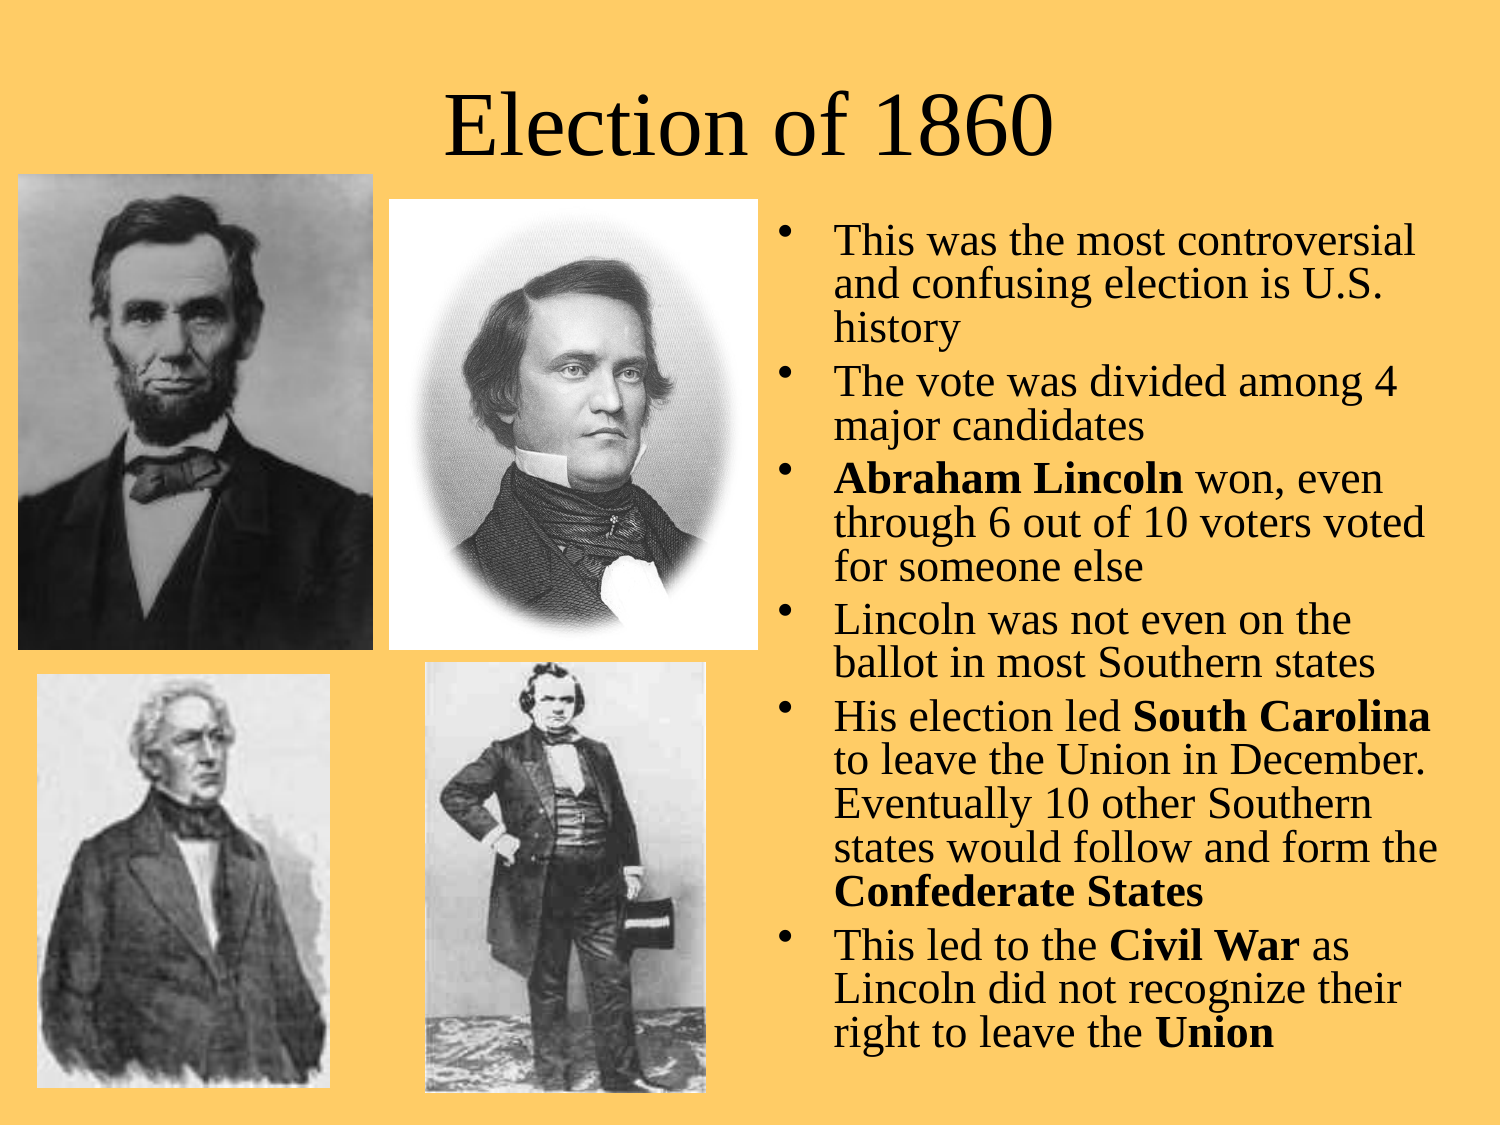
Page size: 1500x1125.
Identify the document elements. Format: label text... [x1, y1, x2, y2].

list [389, 199, 759, 651]
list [18, 174, 374, 651]
title Election of 1860 [112, 24, 1388, 213]
list This was the most controversial and confusing election is U.S. history The vote was divided among 4 major candidates Abraham Lincoln won, even through 6 out of 10 voters voted for someone else Lincoln was not even on the ballot in most Southern states His election led South Carolina to leave the Union in December. Eventually 10 other Southern states would follow and form the Confederate States This led to the Civil War as Lincoln did not recognize their right to leave the Union [762, 212, 1476, 1088]
picture [37, 674, 331, 1088]
picture [424, 662, 706, 1093]
